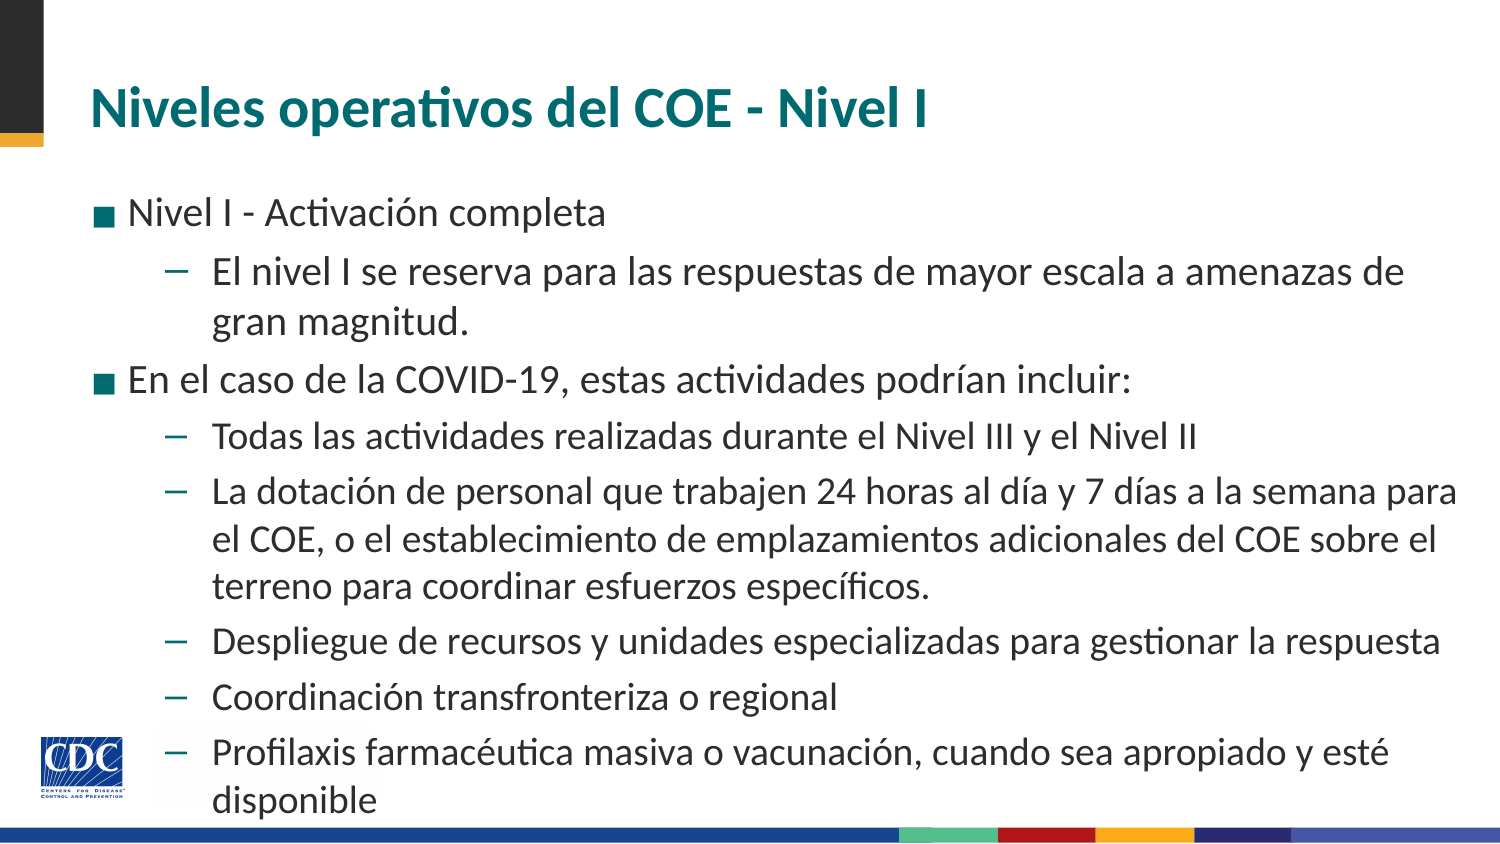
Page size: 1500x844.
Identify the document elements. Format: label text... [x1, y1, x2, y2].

picture [150, 726, 381, 808]
title Niveles operativos del COE - Nivel I [75, 33, 1425, 147]
list Nivel I - Activación completa El nivel I se reserva para las respuestas de mayor escala a amenazas de gran magnitud. En el caso de la COVID-19, estas actividades podrían incluir: Todas las actividades realizadas durante el Nivel III y el Nivel II La dotación de personal que trabajen 24 horas al día y 7 días a la semana para el COE, o el establecimiento de emplazamientos adicionales del COE sobre el terreno para coordinar esfuerzos específicos. Despliegue de recursos y unidades especializadas para gestionar la respuesta Coordinación transfronteriza o regional Profilaxis farmacéutica masiva o vacunación, cuando sea apropiado y esté disponible [75, 177, 1482, 726]
picture [41, 737, 125, 798]
